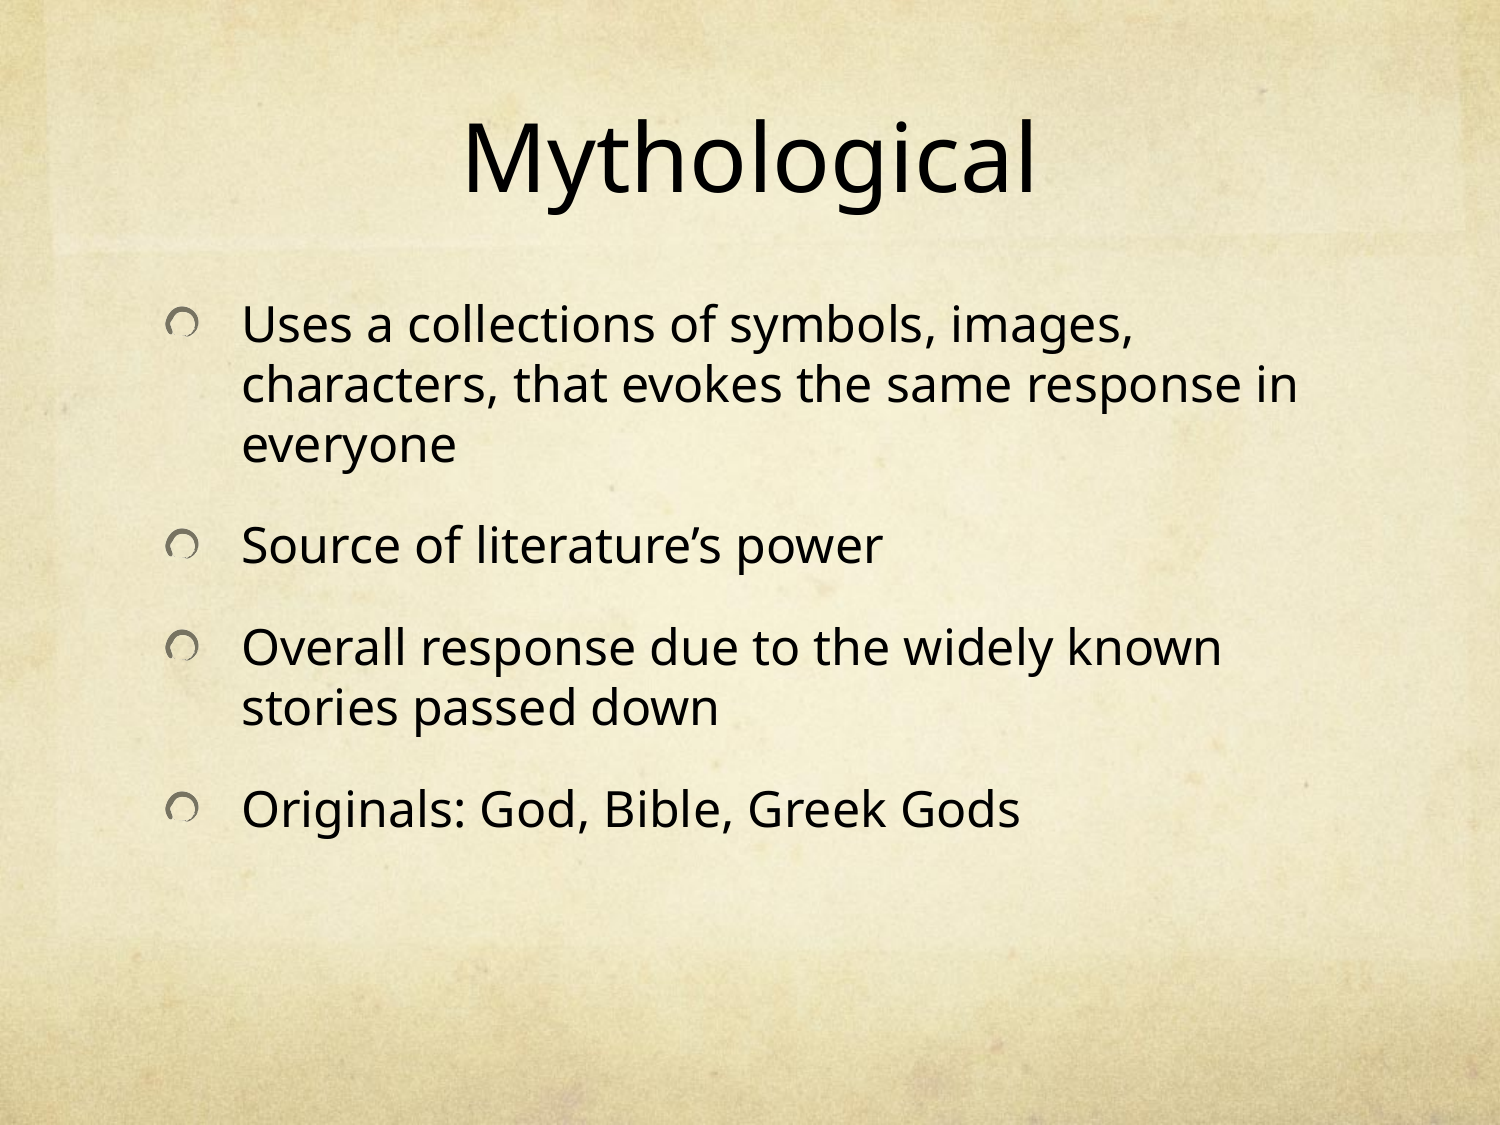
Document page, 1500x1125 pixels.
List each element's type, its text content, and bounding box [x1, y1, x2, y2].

title Mythological [150, 82, 1350, 225]
picture [0, 0, 1500, 1125]
list Uses a collections of symbols, images, characters, that evokes the same response in everyone Source of literature’s power Overall response due to the widely known stories passed down Originals: God, Bible, Greek Gods [150, 284, 1350, 950]
